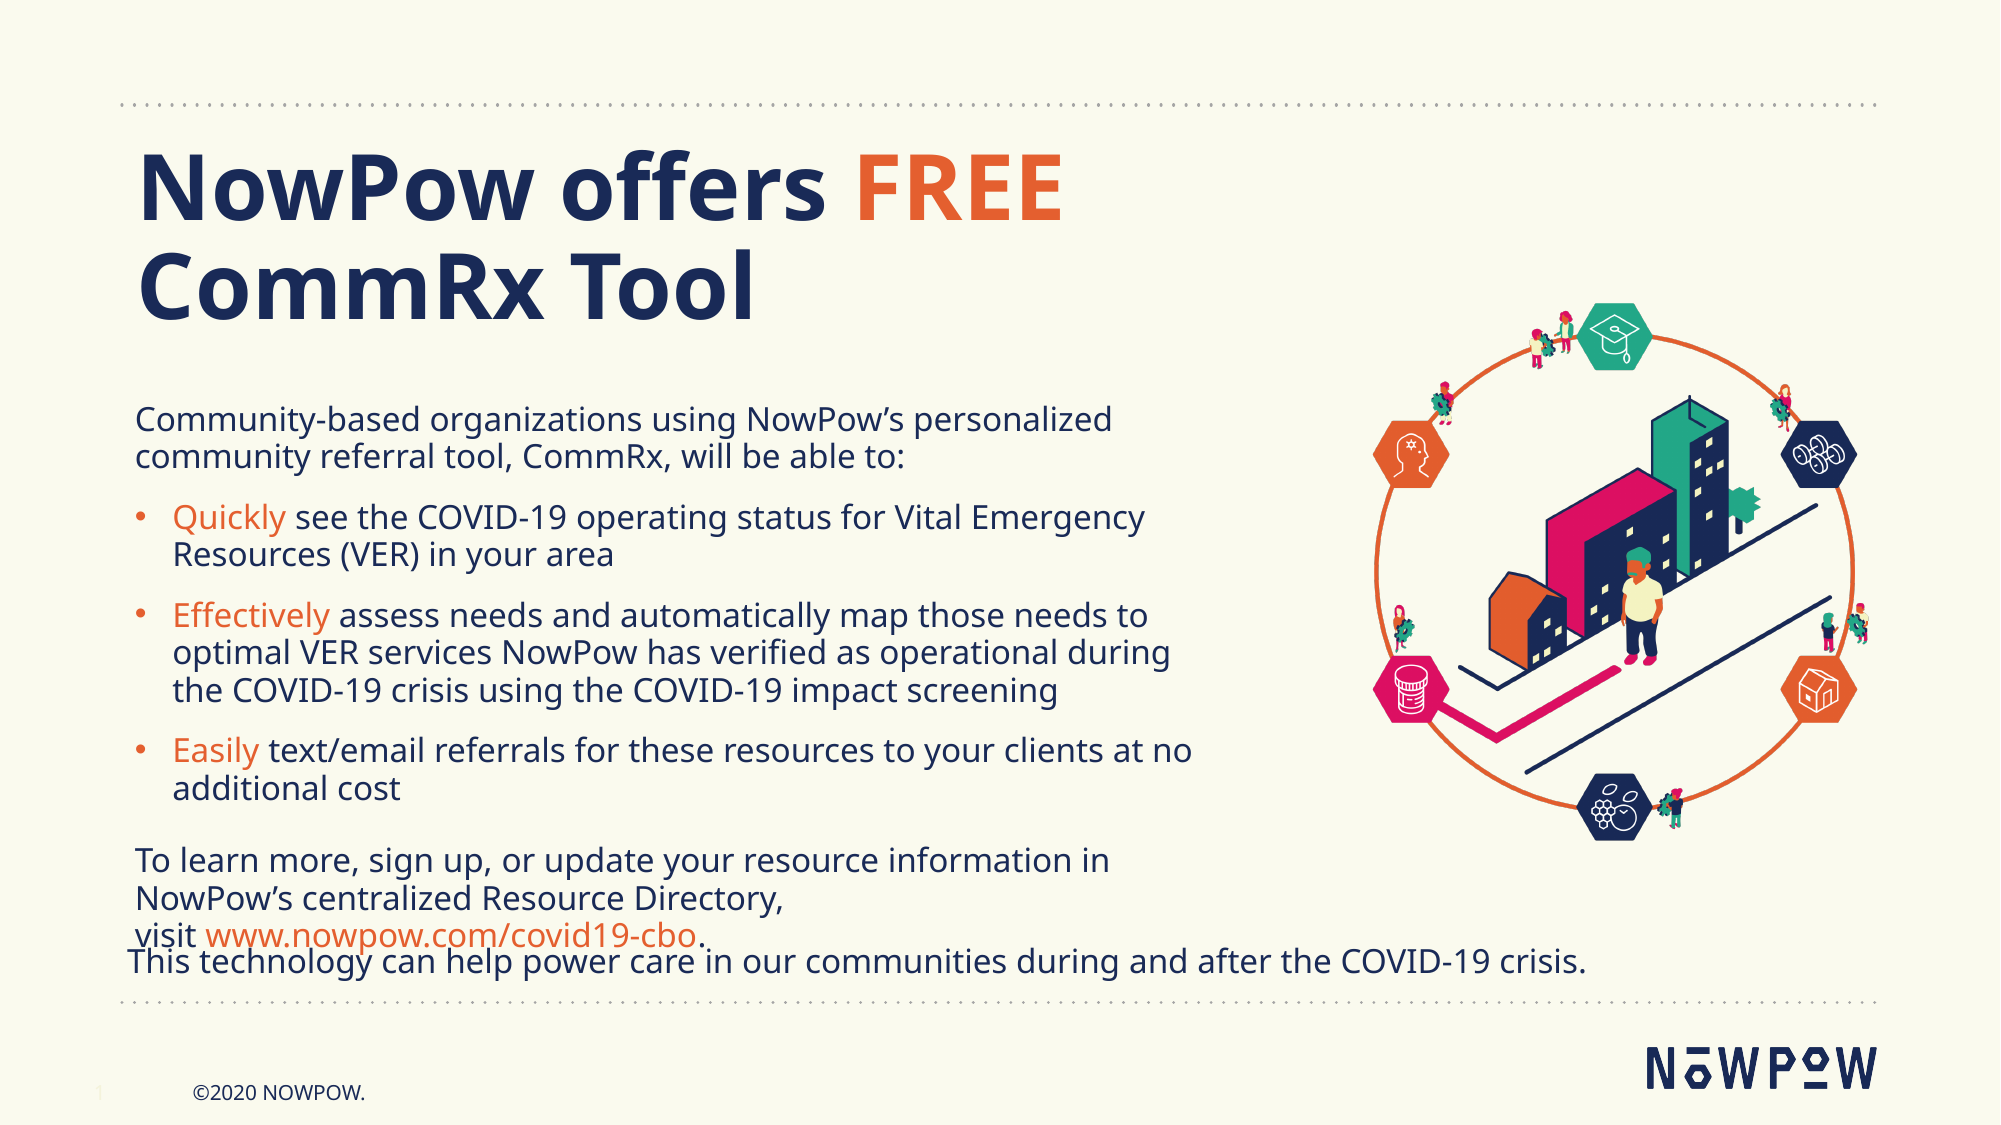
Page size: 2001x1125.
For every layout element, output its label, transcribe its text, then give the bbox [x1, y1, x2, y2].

picture [1647, 1047, 1877, 1089]
picture [1313, 270, 1917, 874]
text_box This technology can help power care in our communities during and after the COVID-19 crisis. [112, 933, 1605, 988]
text_box Community-based organizations using NowPow’s personalized community referral tool, CommRx, will be able to: Quickly see the COVID-19 operating status for Vital Emergency Resources (VER) in your area Effectively assess needs and automatically map those needs to optimal VER services NowPow has verified as operational during the COVID-19 crisis using the COVID-19 impact screening Easily text/email referrals for these resources to your clients at no additional cost To learn more, sign up, or update your resource information in NowPow’s centralized Resource Directory, visit www.nowpow.com/covid19-cbo. [120, 392, 1246, 819]
list NowPow offers FREE CommRx Tool [121, 134, 1100, 375]
